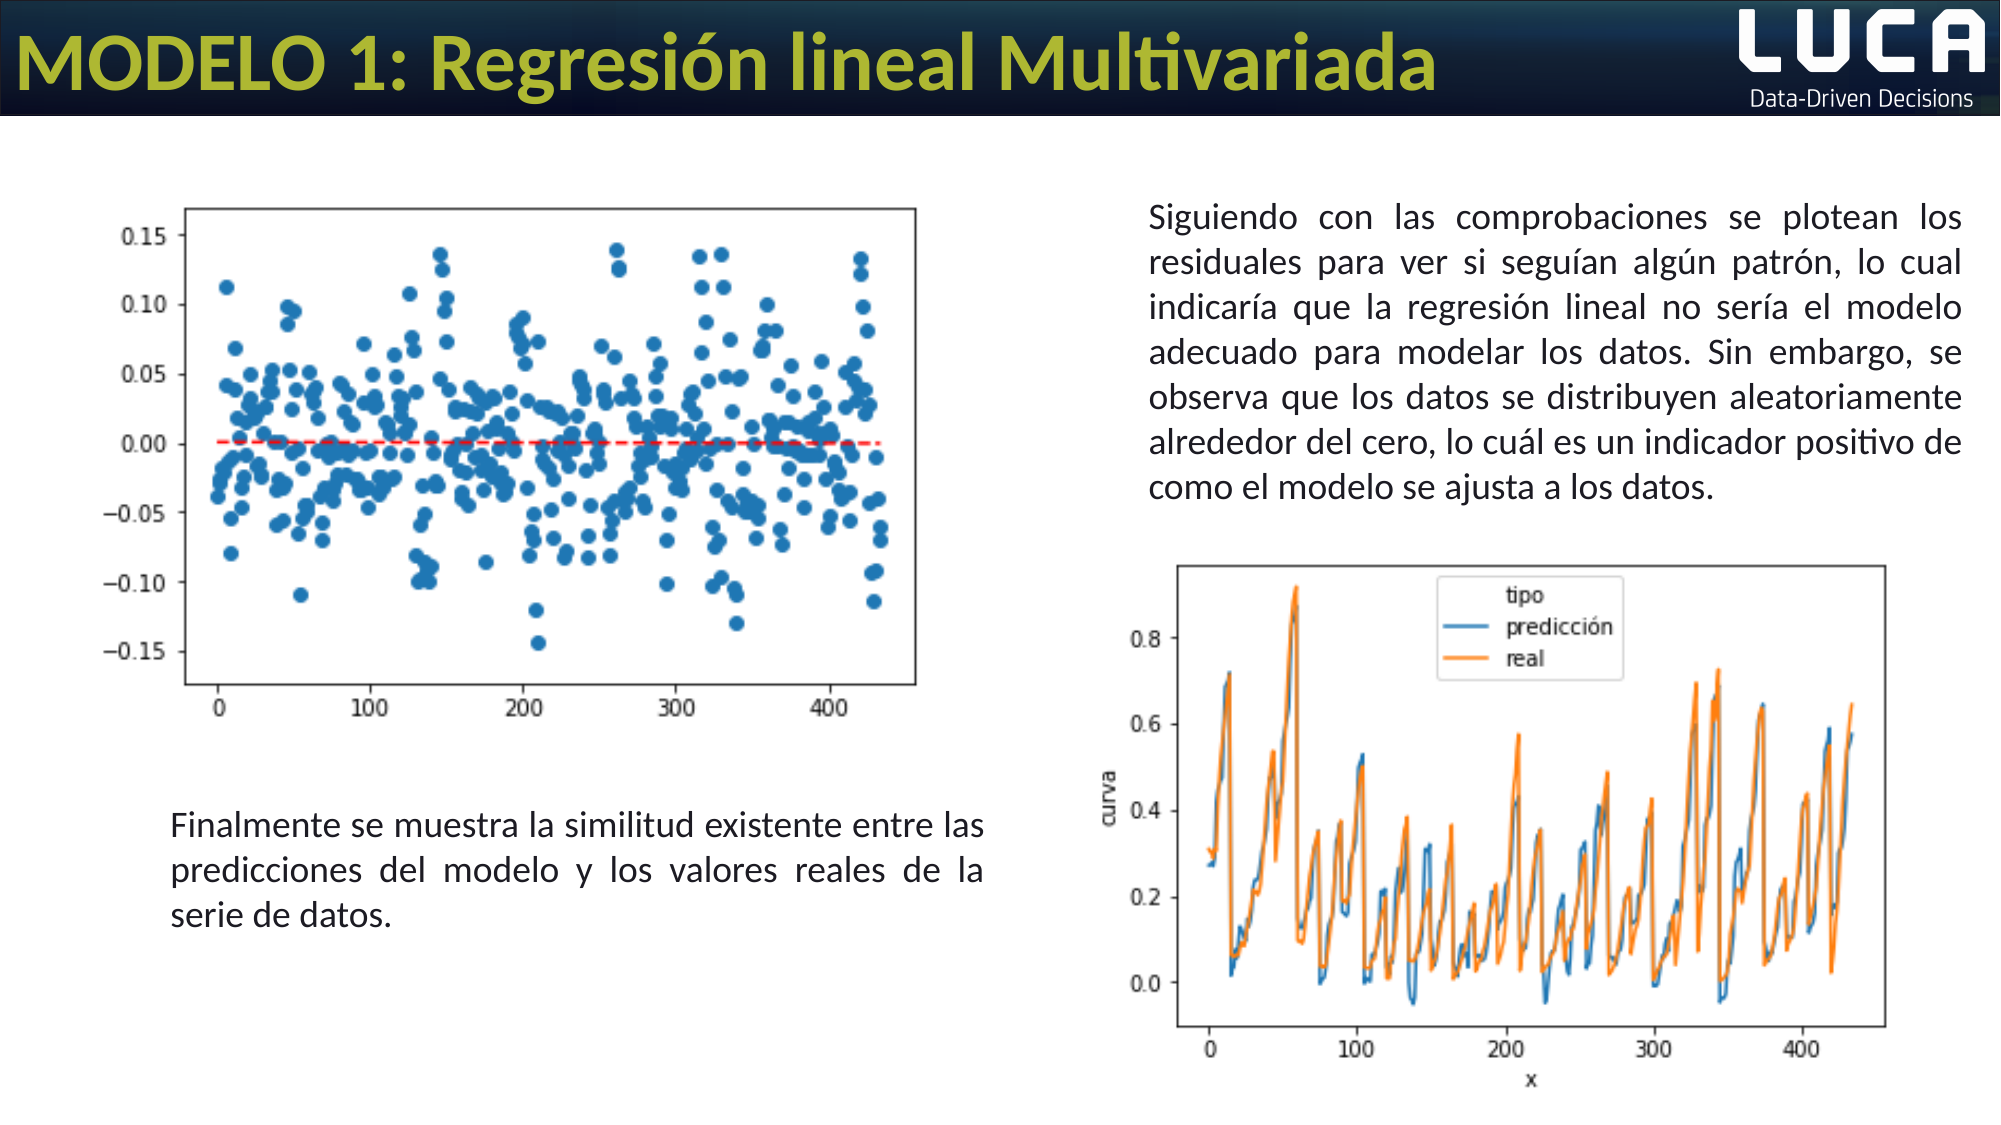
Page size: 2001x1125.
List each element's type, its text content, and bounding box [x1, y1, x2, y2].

picture [54, 180, 1000, 767]
picture [0, 0, 2000, 117]
text_box Finalmente se muestra la similitud existente entre las predicciones del modelo y los valores reales de la serie de datos. [155, 792, 1000, 943]
text_box Siguiendo con las comprobaciones se plotean los residuales para ver si seguían algún patrón, lo cual indicaría que la regresión lineal no sería el modelo adecuado para modelar los datos. Sin embargo, se observa que los datos se distribuyen aleatoriamente alrededor del cero, lo cuál es un indicador positivo de como el modelo se ajusta a los datos. [1133, 184, 1979, 515]
picture [1062, 538, 1946, 1098]
